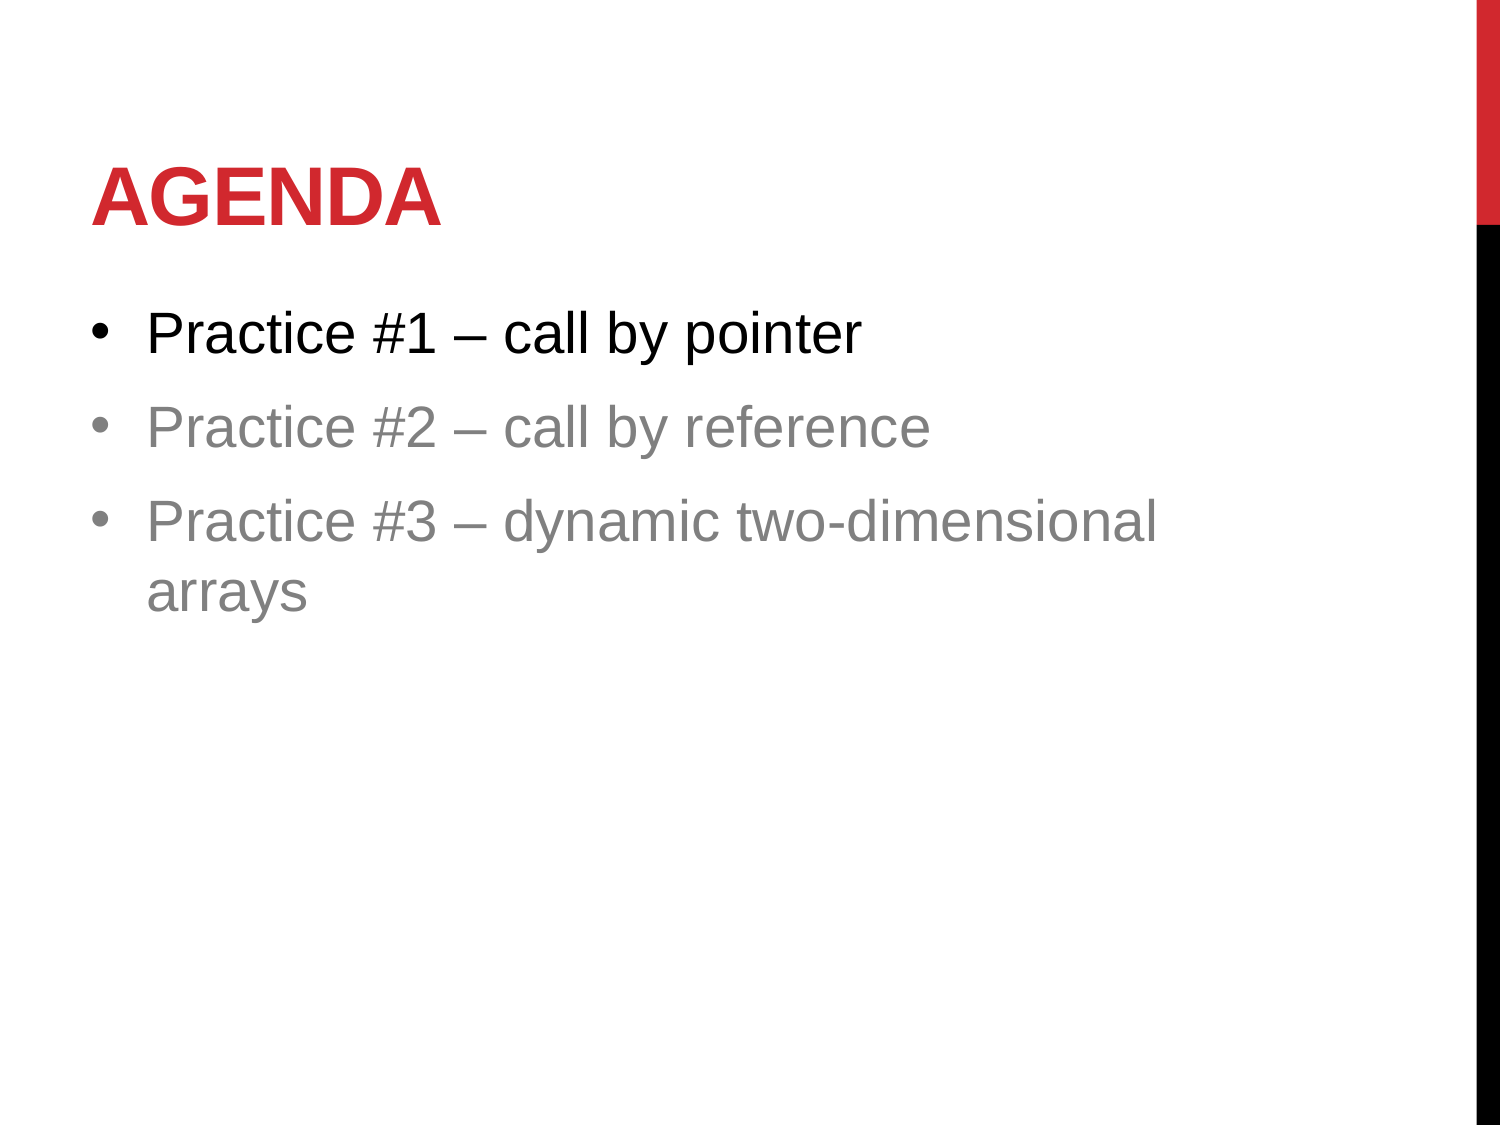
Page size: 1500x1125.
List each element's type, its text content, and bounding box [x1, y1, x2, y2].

title Agenda [75, 25, 1025, 250]
list Practice #1 – call by pointer Practice #2 – call by reference Practice #3 – dynamic two-dimensional arrays [75, 287, 1325, 1005]
